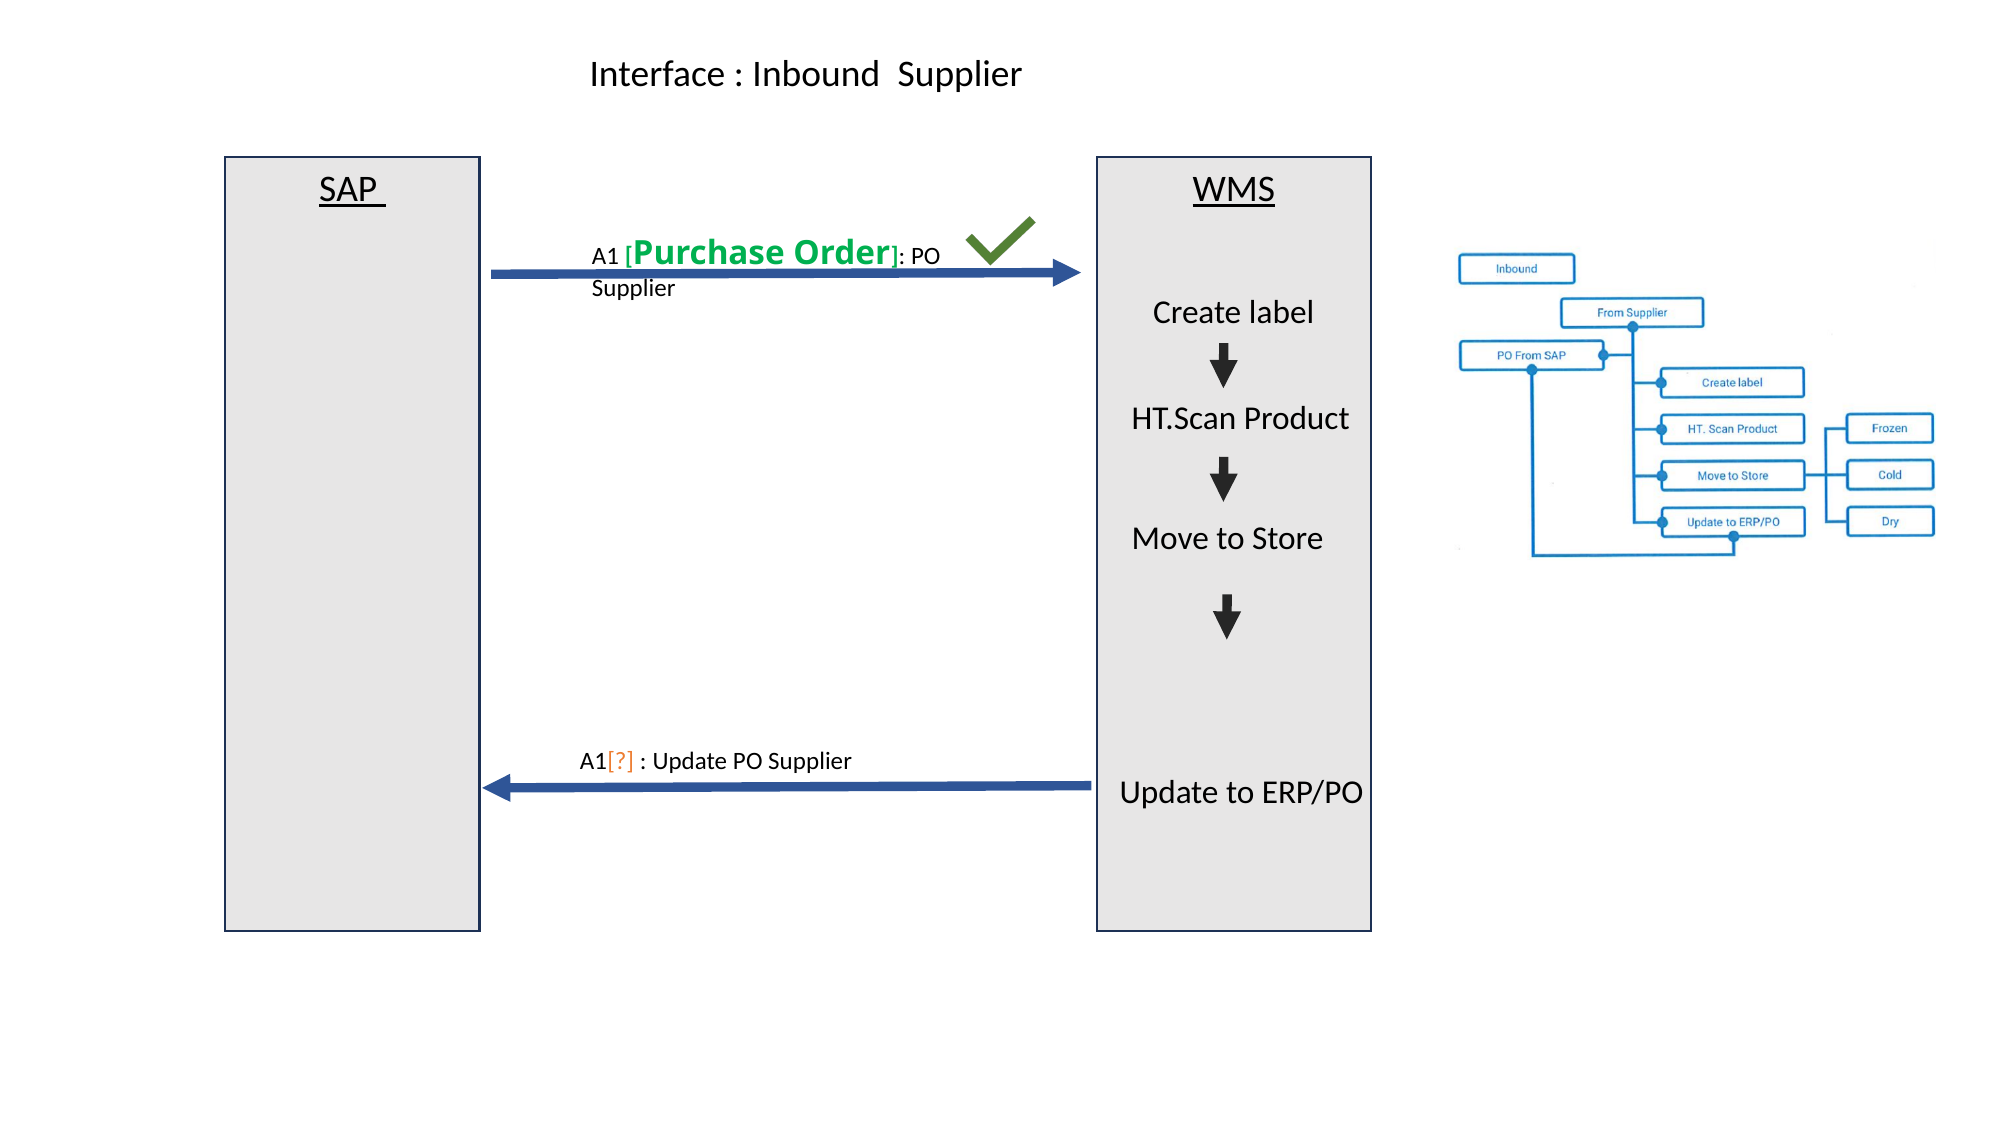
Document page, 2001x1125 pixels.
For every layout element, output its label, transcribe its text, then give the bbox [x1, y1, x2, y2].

text_box Update to ERP/PO [1104, 762, 1389, 818]
text_box A1 [Purchase Order]: PO Supplier [576, 275, 1027, 309]
text_box Interface : Inbound Supplier [484, 41, 1128, 101]
text_box A1 [Purchase Order]: PO Supplier [576, 223, 964, 272]
text_box Create label [1138, 283, 1375, 338]
text_box A1[?] : Update PO Supplier [565, 736, 1016, 782]
text_box Move to Store [1116, 508, 1357, 564]
picture [1445, 239, 1936, 616]
text_box WMS [1096, 156, 1372, 932]
text_box SAP [224, 156, 481, 932]
text_box HT.Scan Product [1116, 388, 1396, 444]
picture [964, 204, 1037, 277]
